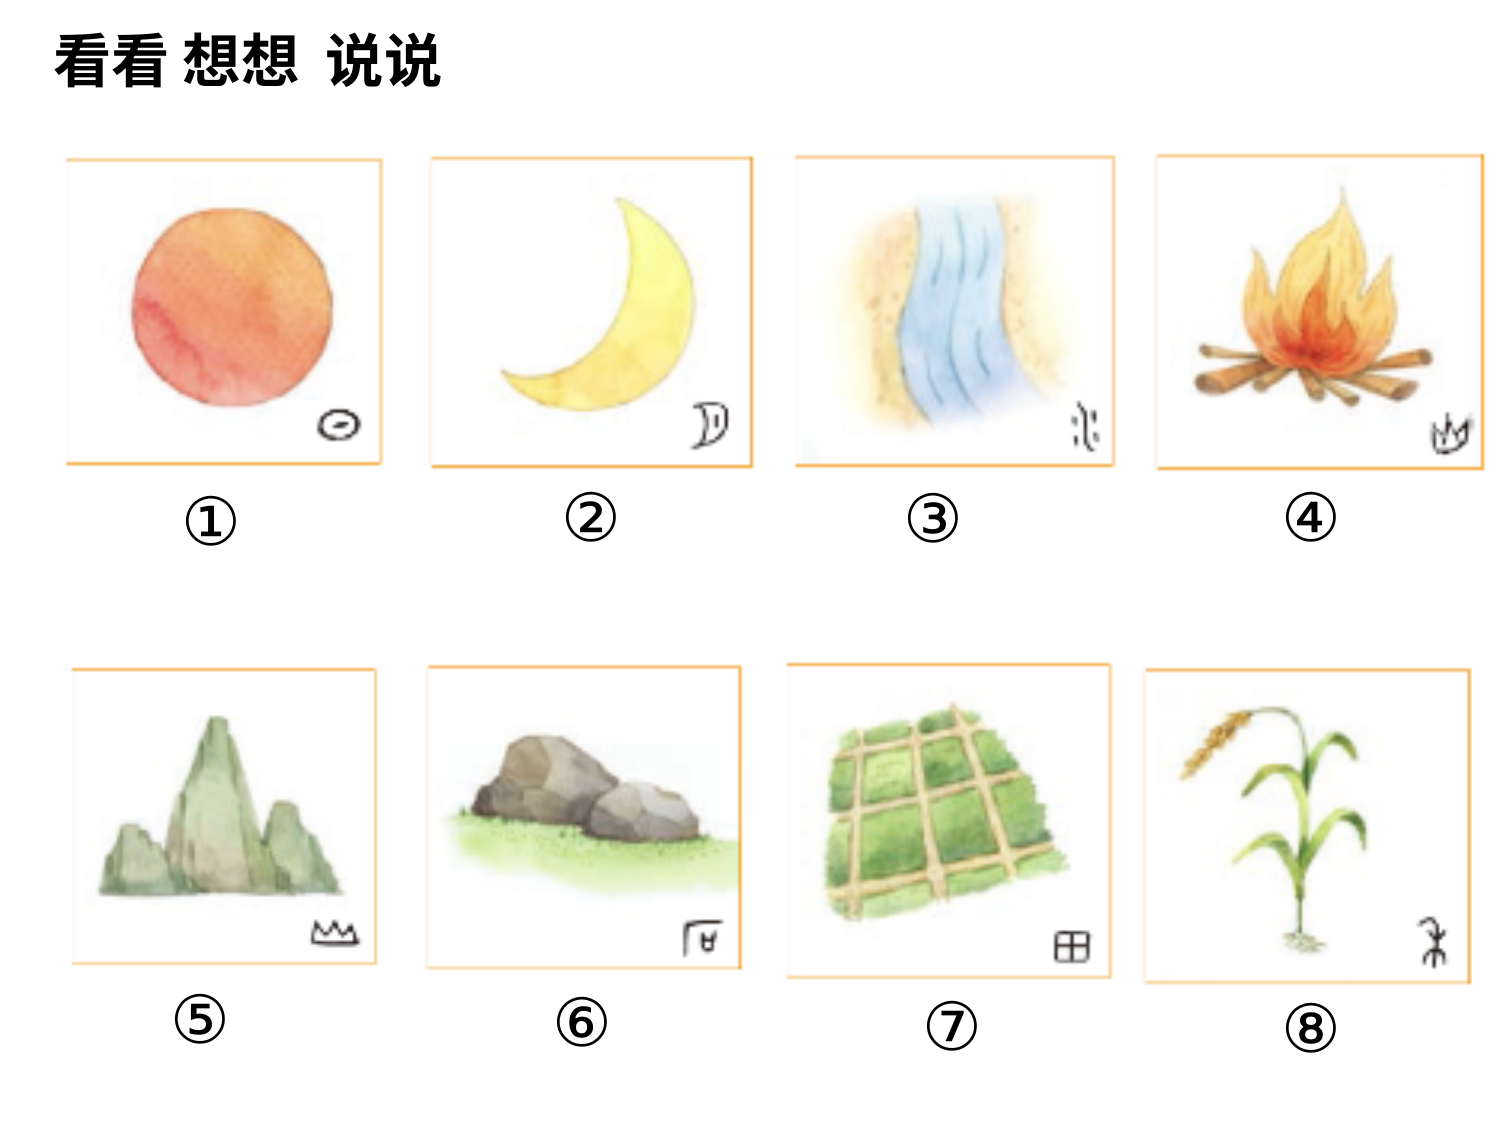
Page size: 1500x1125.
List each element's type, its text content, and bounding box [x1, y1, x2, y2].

text_box ⑧ [1266, 1010, 1356, 1073]
text_box ① [167, 494, 261, 566]
picture [411, 142, 773, 486]
text_box ⑦ [907, 1004, 998, 1072]
title 看看 想想 说说 [13, 14, 482, 104]
picture [60, 648, 396, 981]
text_box ⑤ [155, 989, 245, 1064]
text_box ③ [889, 492, 979, 564]
picture [411, 648, 761, 990]
text_box ④ [1266, 491, 1357, 562]
picture [1146, 133, 1498, 484]
picture [768, 648, 1491, 1001]
picture [783, 144, 1136, 484]
text_box ⑥ [537, 997, 627, 1068]
text_box ② [546, 494, 636, 562]
picture [52, 144, 396, 485]
